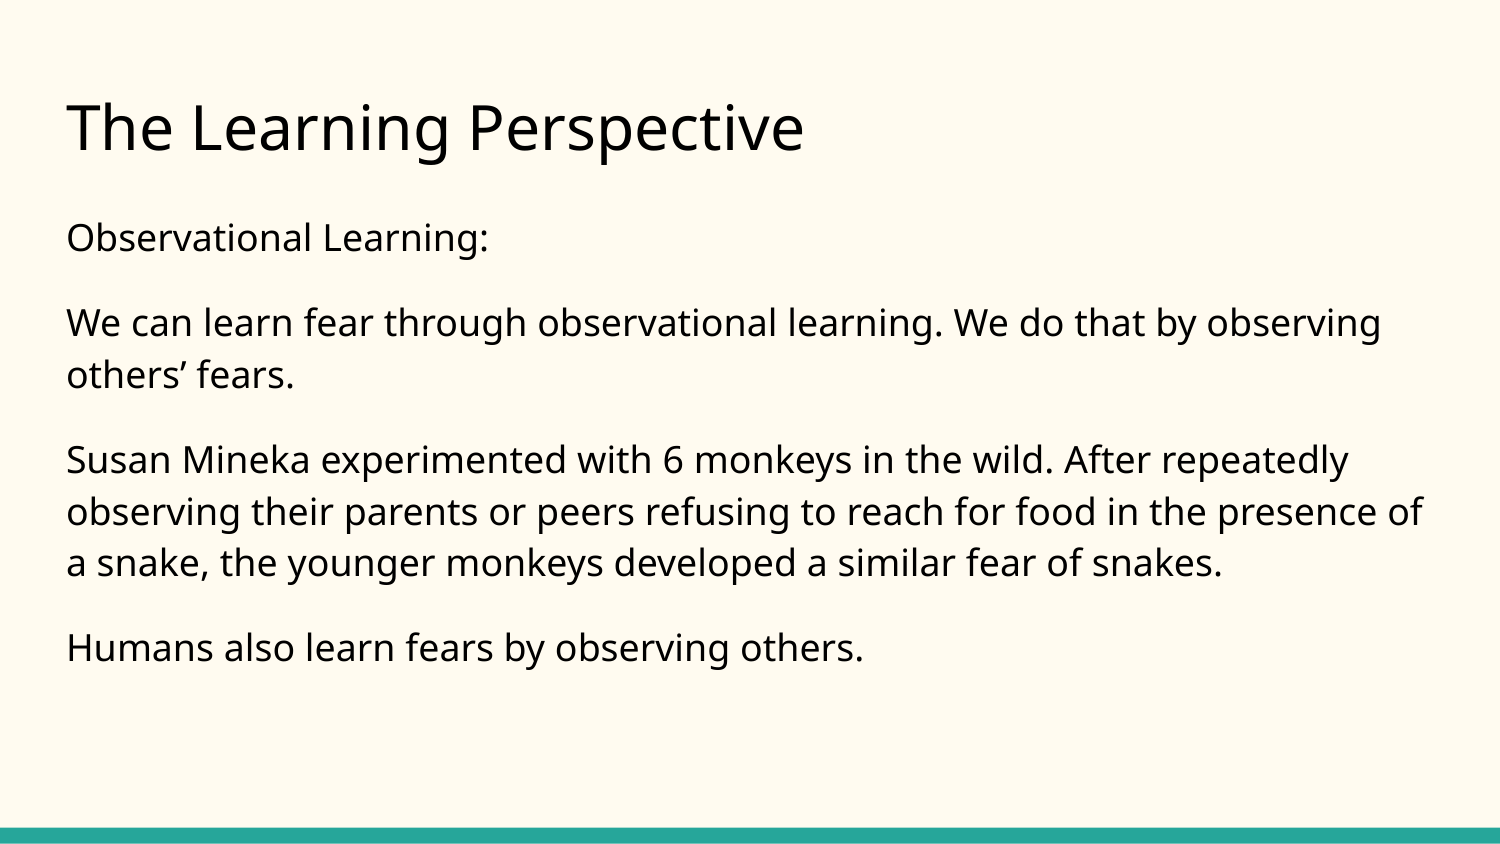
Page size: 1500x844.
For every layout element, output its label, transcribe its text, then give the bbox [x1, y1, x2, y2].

list Observational Learning: We can learn fear through observational learning. We do that by observing others’ fears. Susan Mineka experimented with 6 monkeys in the wild. After repeatedly observing their parents or peers refusing to reach for food in the presence of a snake, the younger monkeys developed a similar fear of snakes. Humans also learn fears by observing others. [51, 192, 1449, 750]
title The Learning Perspective [51, 72, 1449, 174]
